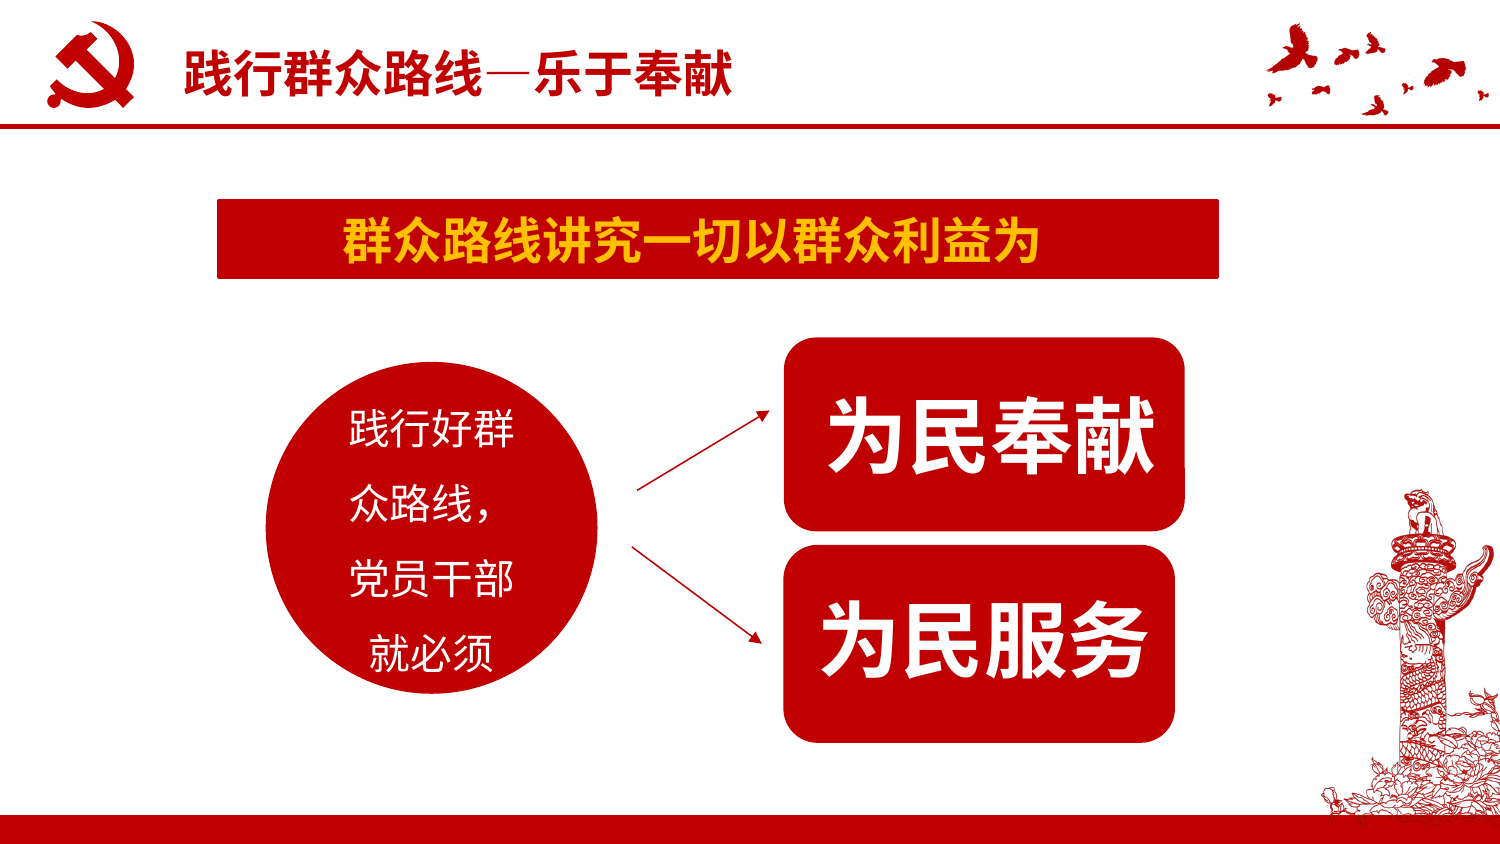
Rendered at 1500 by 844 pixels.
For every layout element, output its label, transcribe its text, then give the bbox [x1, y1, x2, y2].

text_box 践行好群众路线，党员干部就必须 [268, 359, 595, 487]
text_box 践行群众路线—乐于奉献 [168, 35, 1032, 110]
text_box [783, 337, 1185, 532]
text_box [631, 546, 762, 645]
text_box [0, 488, 1500, 844]
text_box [785, 546, 1174, 741]
text_box 群众路线讲究一切以群众利益为重 [218, 200, 1218, 278]
text_box [47, 21, 134, 108]
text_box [636, 410, 770, 491]
picture [1264, 22, 1489, 116]
